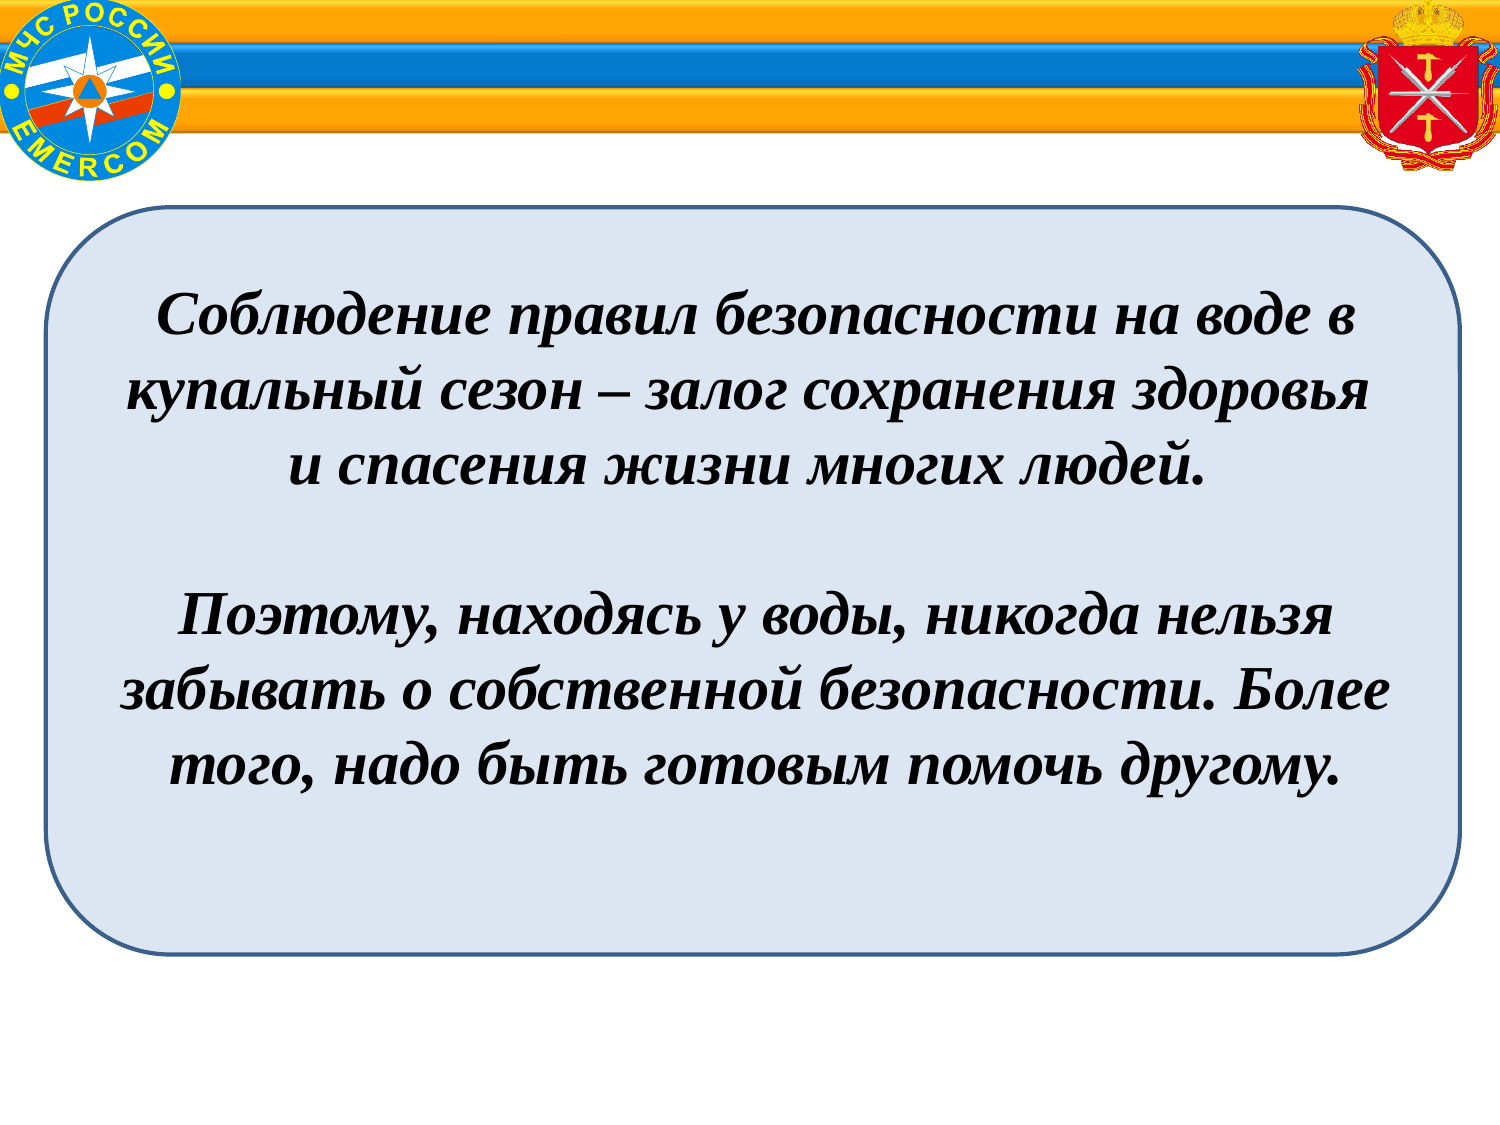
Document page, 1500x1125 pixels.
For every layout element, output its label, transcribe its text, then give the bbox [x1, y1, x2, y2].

picture [0, 0, 1500, 181]
text_box Соблюдение правил безопасности на воде в купальный сезон – залог сохранения здоровья и спасения жизни многих людей. Поэтому, находясь у воды, никогда нельзя забывать о собственной безопасности. Более того, надо быть готовым помочь другому. [83, 264, 1431, 805]
text_box [43, 205, 1462, 957]
